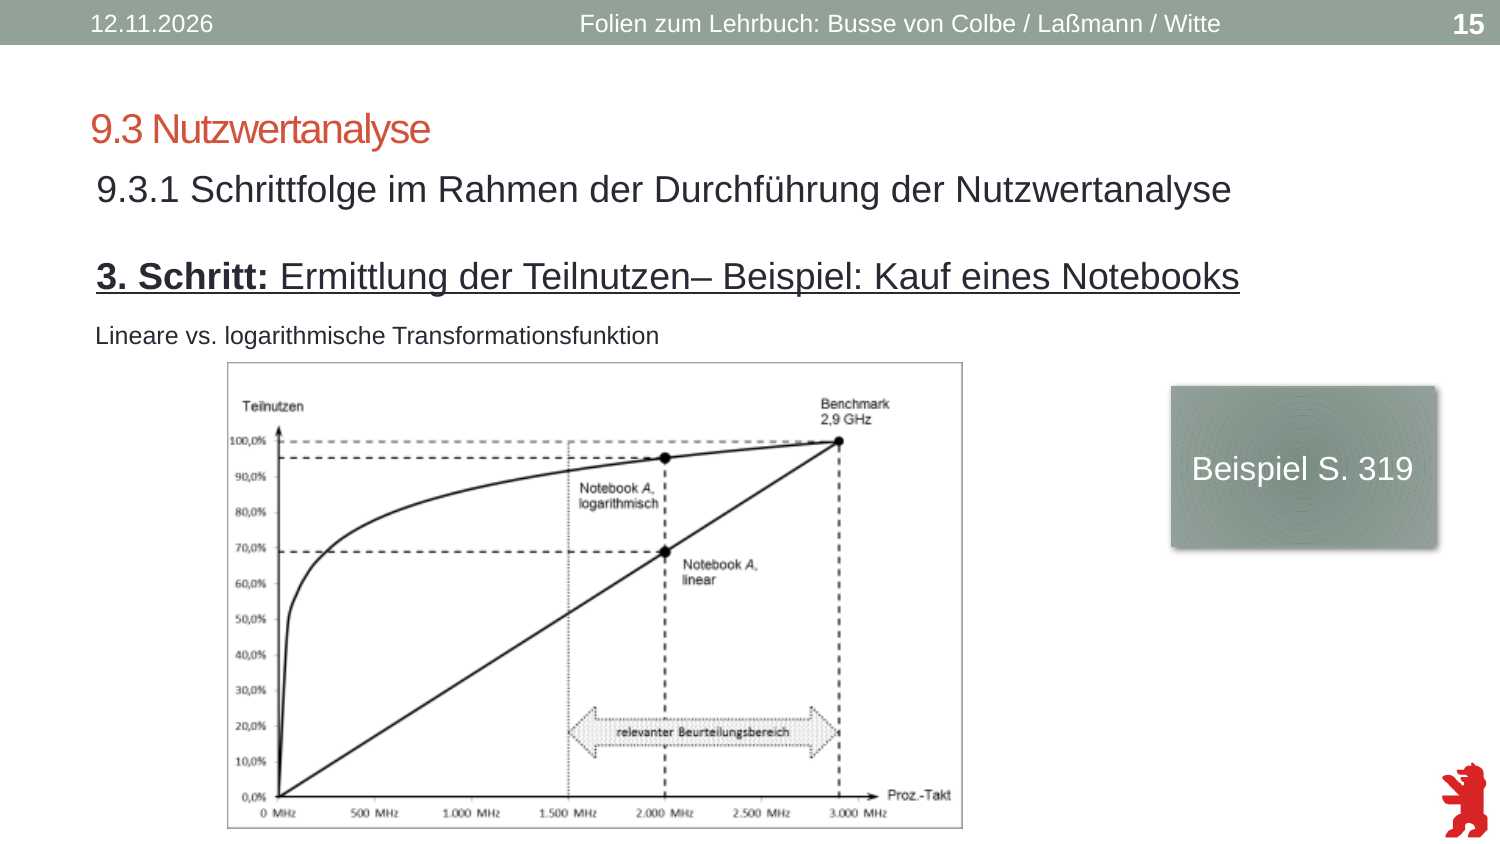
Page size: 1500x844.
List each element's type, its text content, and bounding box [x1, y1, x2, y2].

picture [227, 362, 963, 829]
picture [1434, 760, 1500, 844]
title 9.3 Nutzwertanalyse [75, 65, 1500, 188]
footer Folien zum Lehrbuch: Busse von Colbe / Laßmann / Witte [562, 2, 1238, 43]
text_box 3. Schritt: Ermittlung der Teilnutzen– Beispiel: Kauf eines Notebooks [81, 244, 1255, 305]
slide_number 15 [1325, 2, 1500, 43]
text_box Beispiel S. 319 [1171, 386, 1435, 547]
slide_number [75, 2, 550, 43]
text_box 9.3.1 Schrittfolge im Rahmen der Durchführung der Nutzwertanalyse [81, 157, 1248, 217]
text_box Lineare vs. logarithmische Transformationsfunktion [80, 312, 676, 357]
